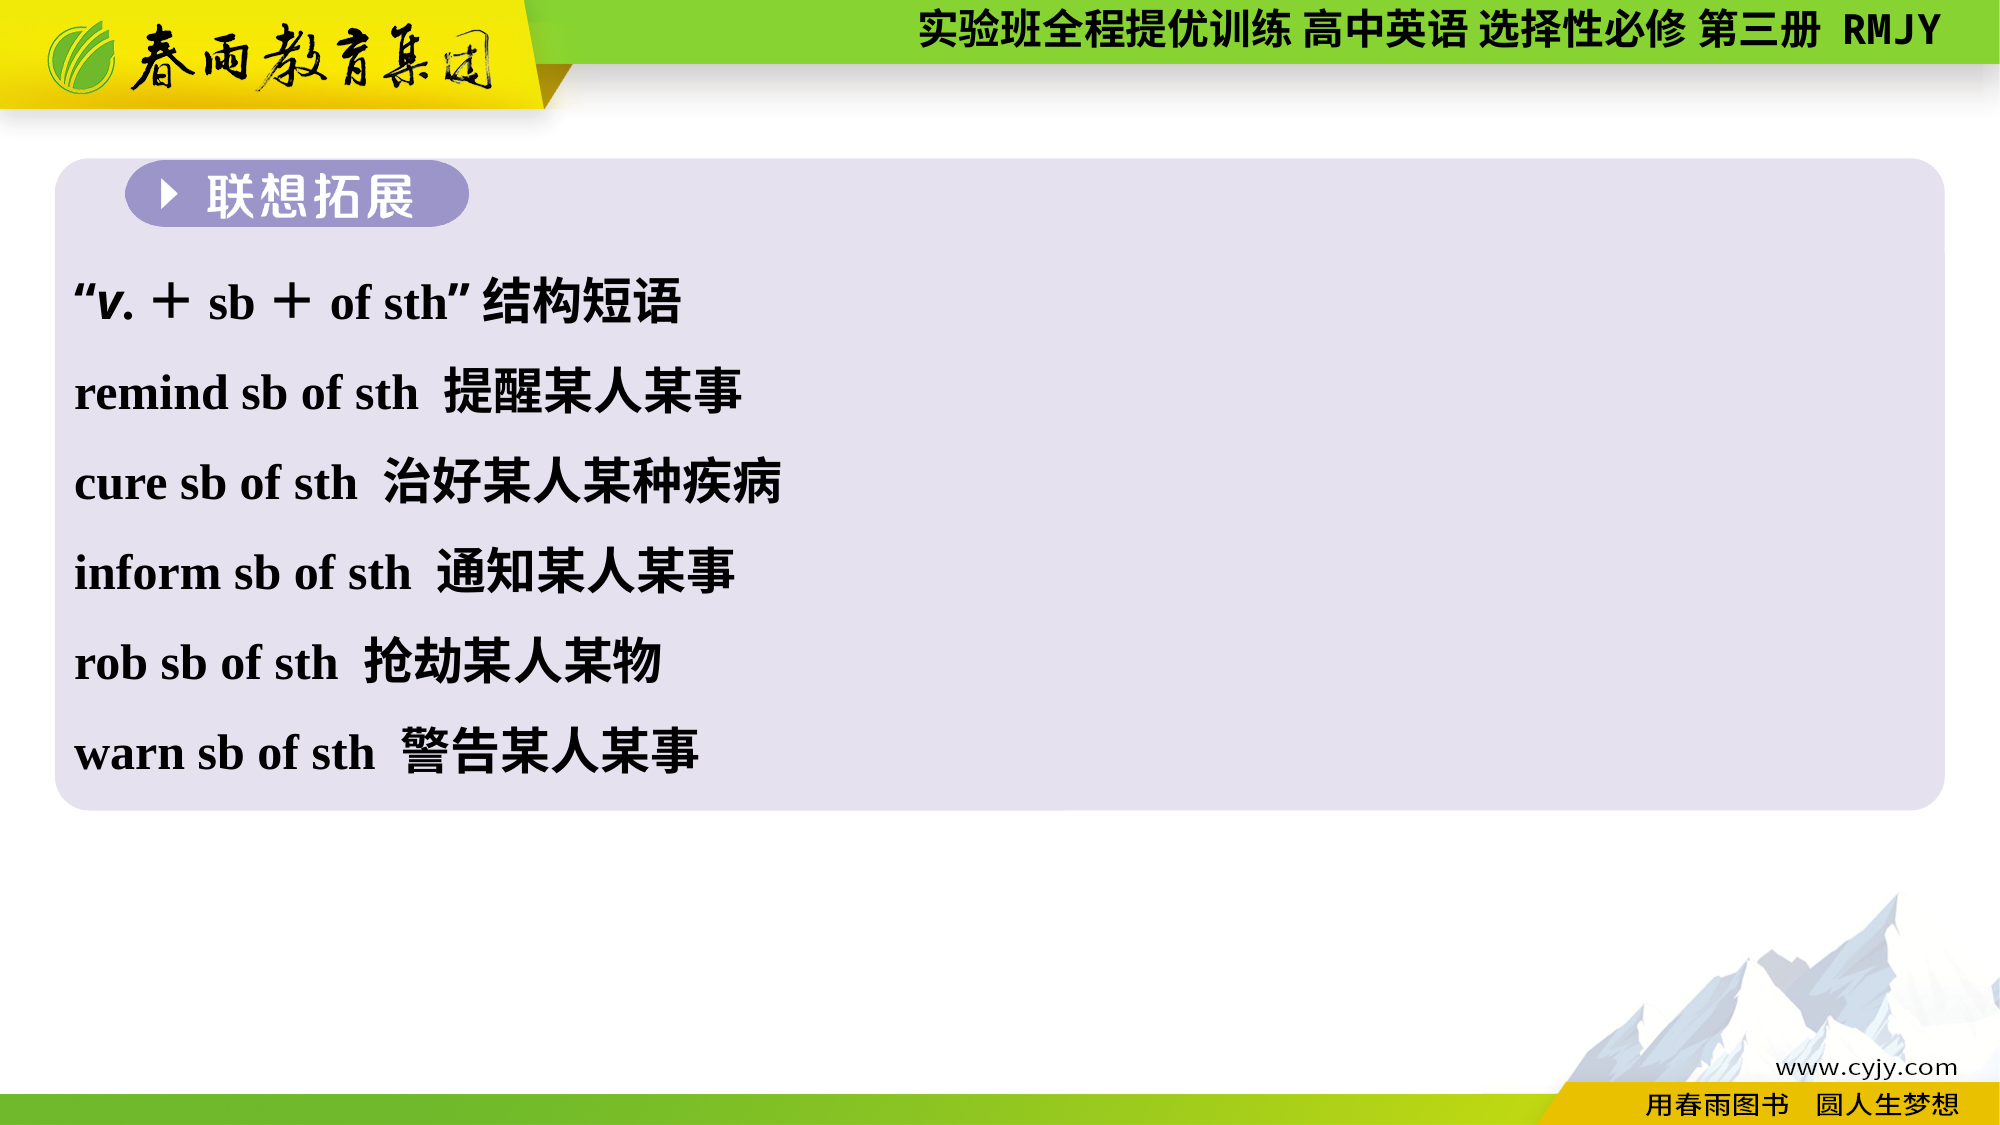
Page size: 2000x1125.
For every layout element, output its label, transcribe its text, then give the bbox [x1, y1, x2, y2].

text_box [54, 158, 1945, 811]
list “v.＋sb＋of sth”结构短语 remind sb of sth 提醒某人某事 cure sb of sth 治好某人某种疾病 inform sb of sth 通知某人某事 rob sb of sth 抢劫某人某物 warn sb of sth 警告某人某事 [59, 231, 1944, 781]
picture [0, 0, 2000, 1125]
